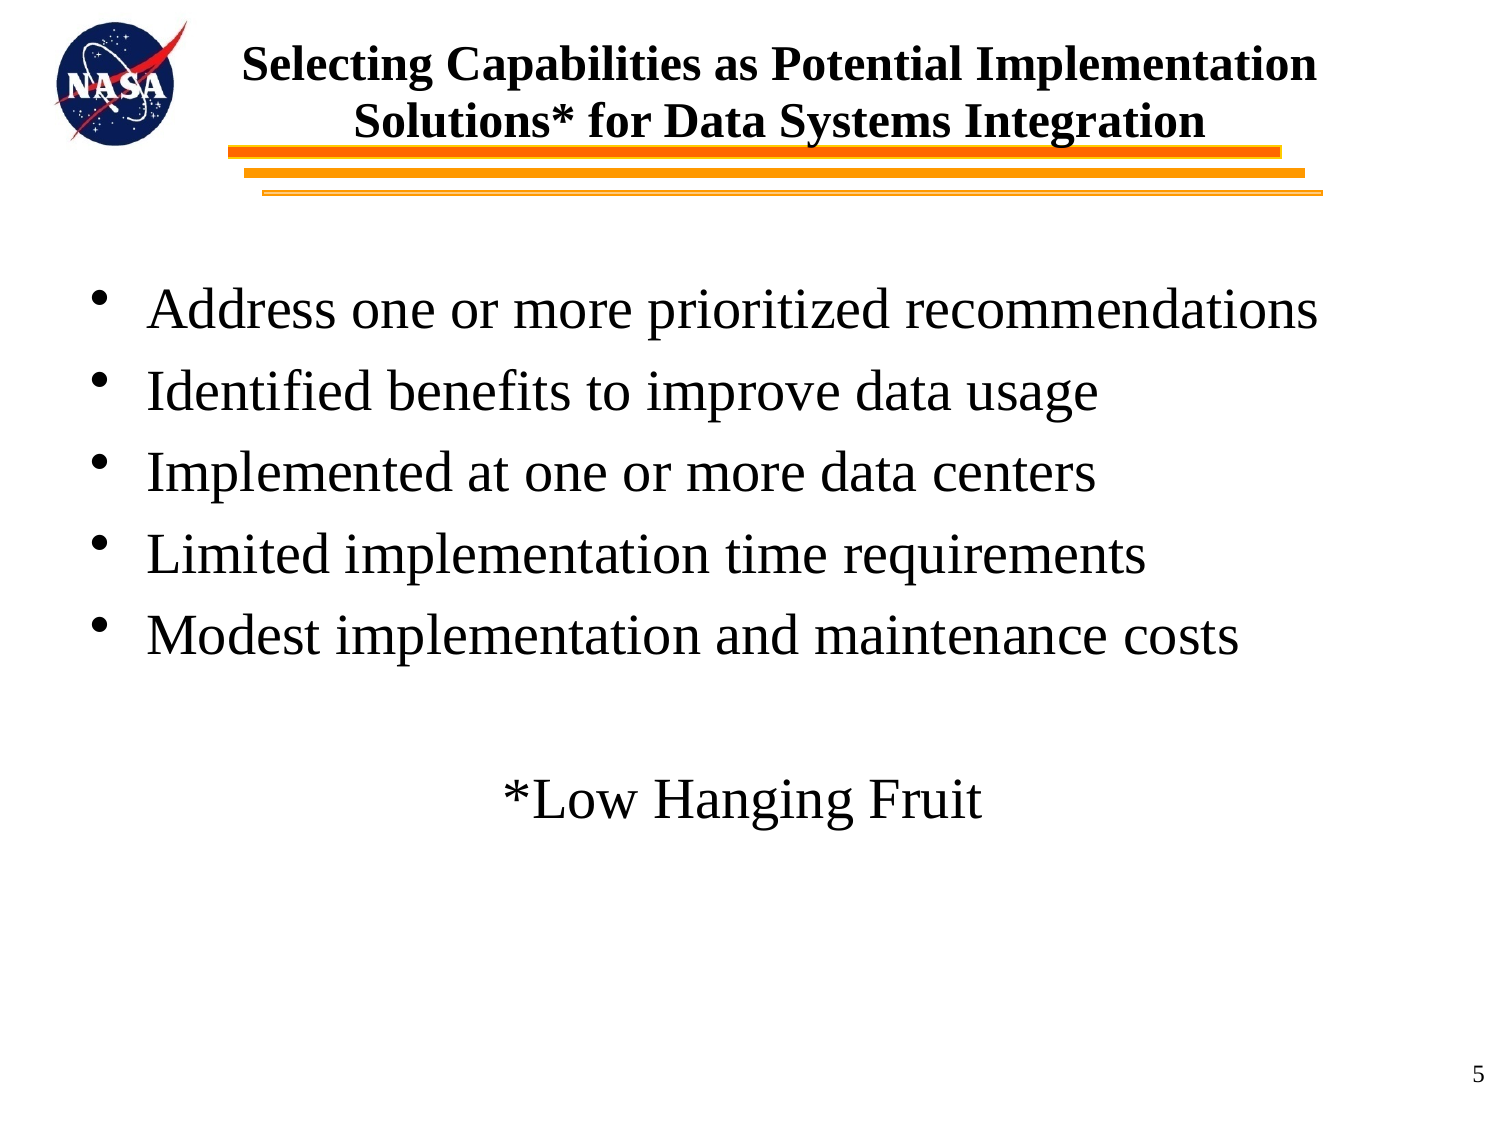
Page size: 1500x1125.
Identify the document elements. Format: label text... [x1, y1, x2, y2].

title Selecting Capabilities as Potential Implementation Solutions* for Data Systems Integration [190, 42, 1369, 142]
slide_number 5 [1187, 1049, 1500, 1125]
list Address one or more prioritized recommendations Identified benefits to improve data usage Implemented at one or more data centers Limited implementation time requirements Modest implementation and maintenance costs *Low Hanging Fruit [75, 262, 1425, 887]
picture [0, 0, 228, 160]
